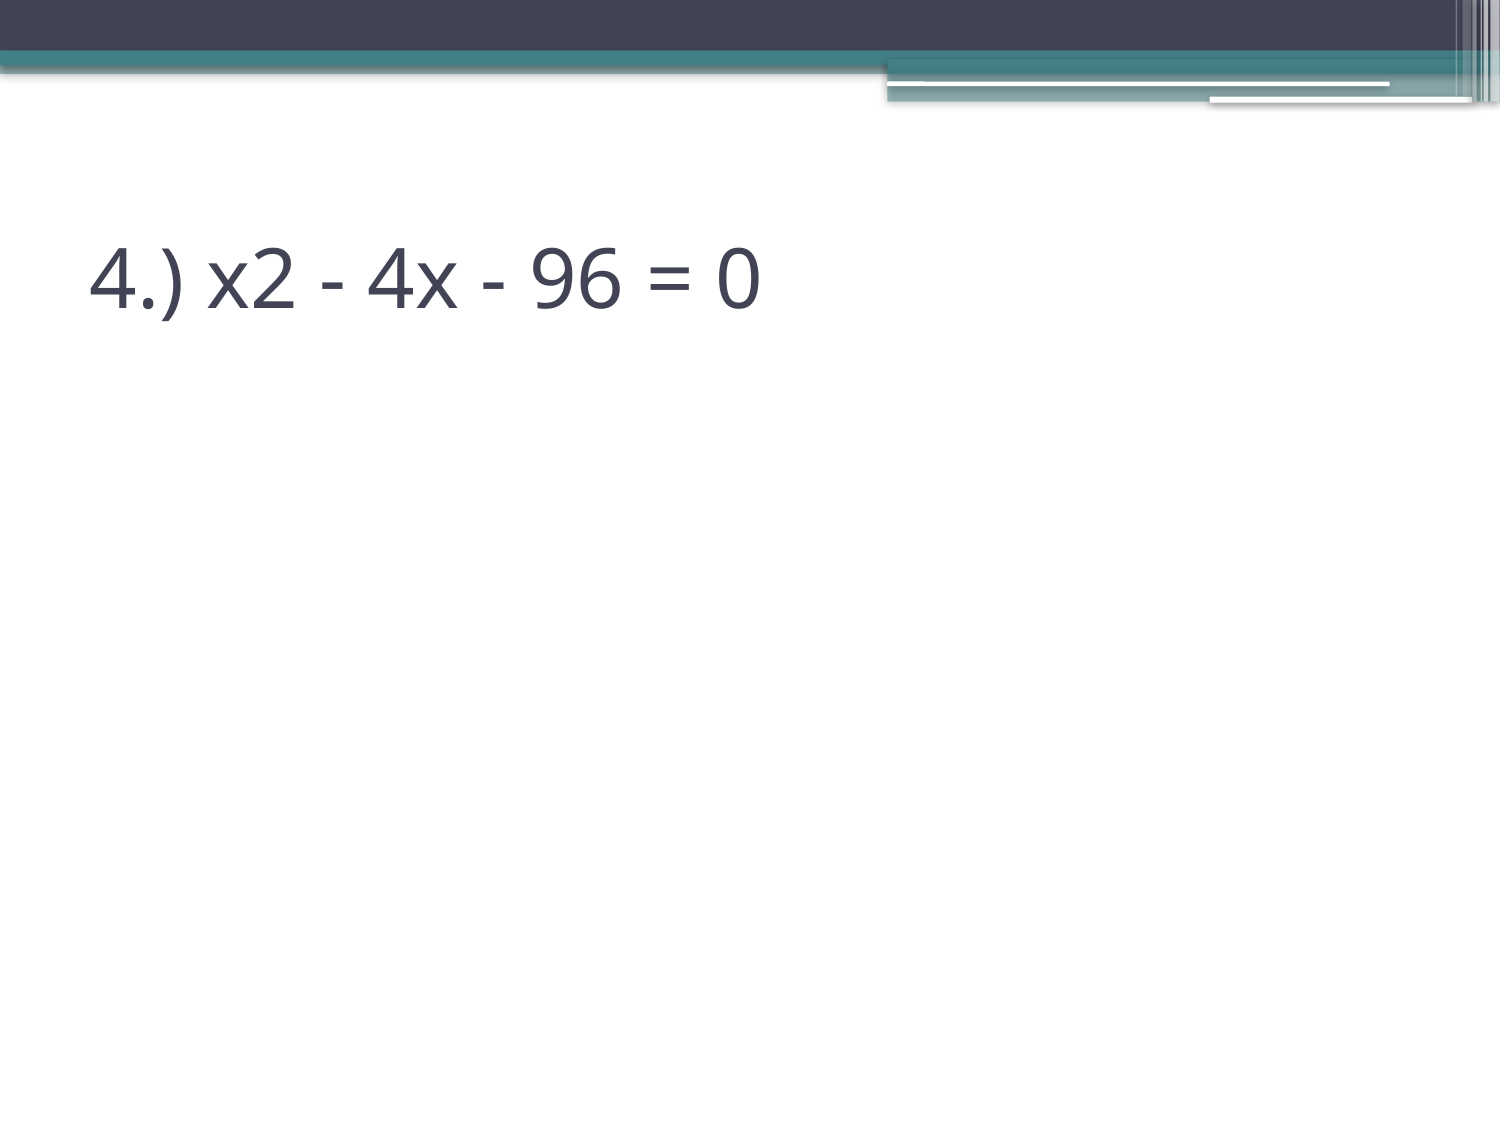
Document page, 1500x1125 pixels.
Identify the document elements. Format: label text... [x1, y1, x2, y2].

title 4.) x2 - 4x - 96 = 0 [75, 187, 1425, 363]
